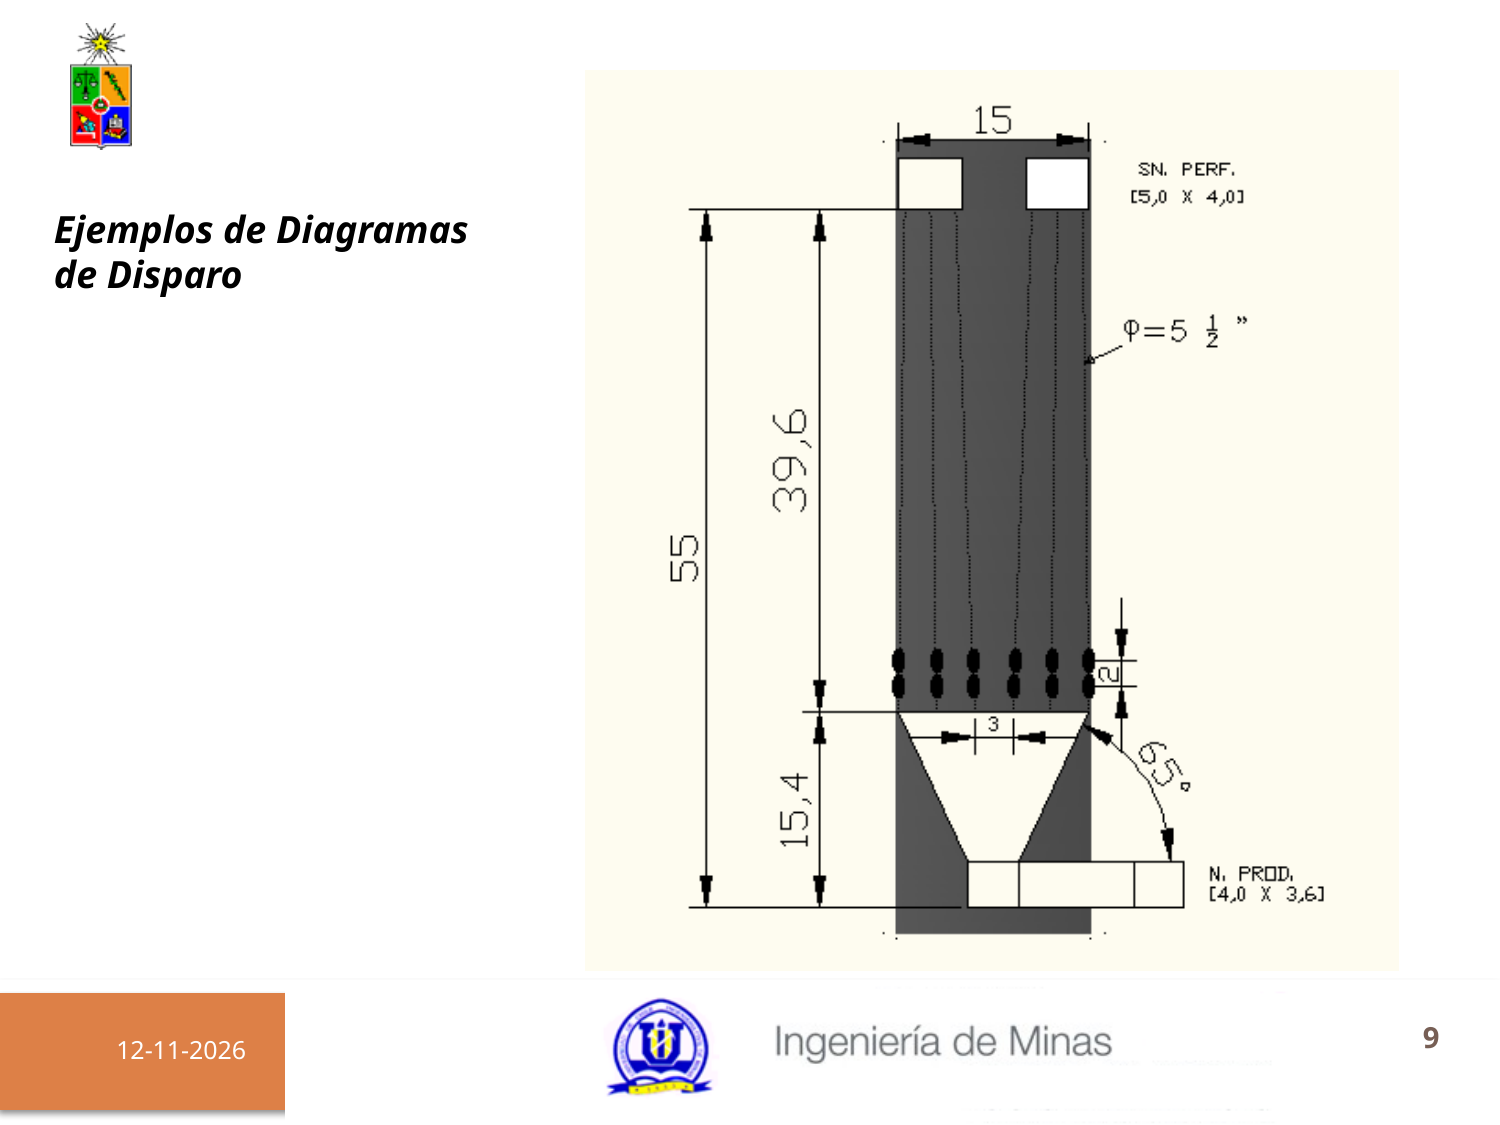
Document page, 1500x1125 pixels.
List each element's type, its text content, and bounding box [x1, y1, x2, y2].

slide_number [12, 995, 279, 1108]
picture [69, 23, 132, 151]
picture [285, 980, 1500, 1125]
picture [585, 69, 1399, 971]
text_box Ejemplos de Diagramas de Disparo [39, 199, 484, 304]
